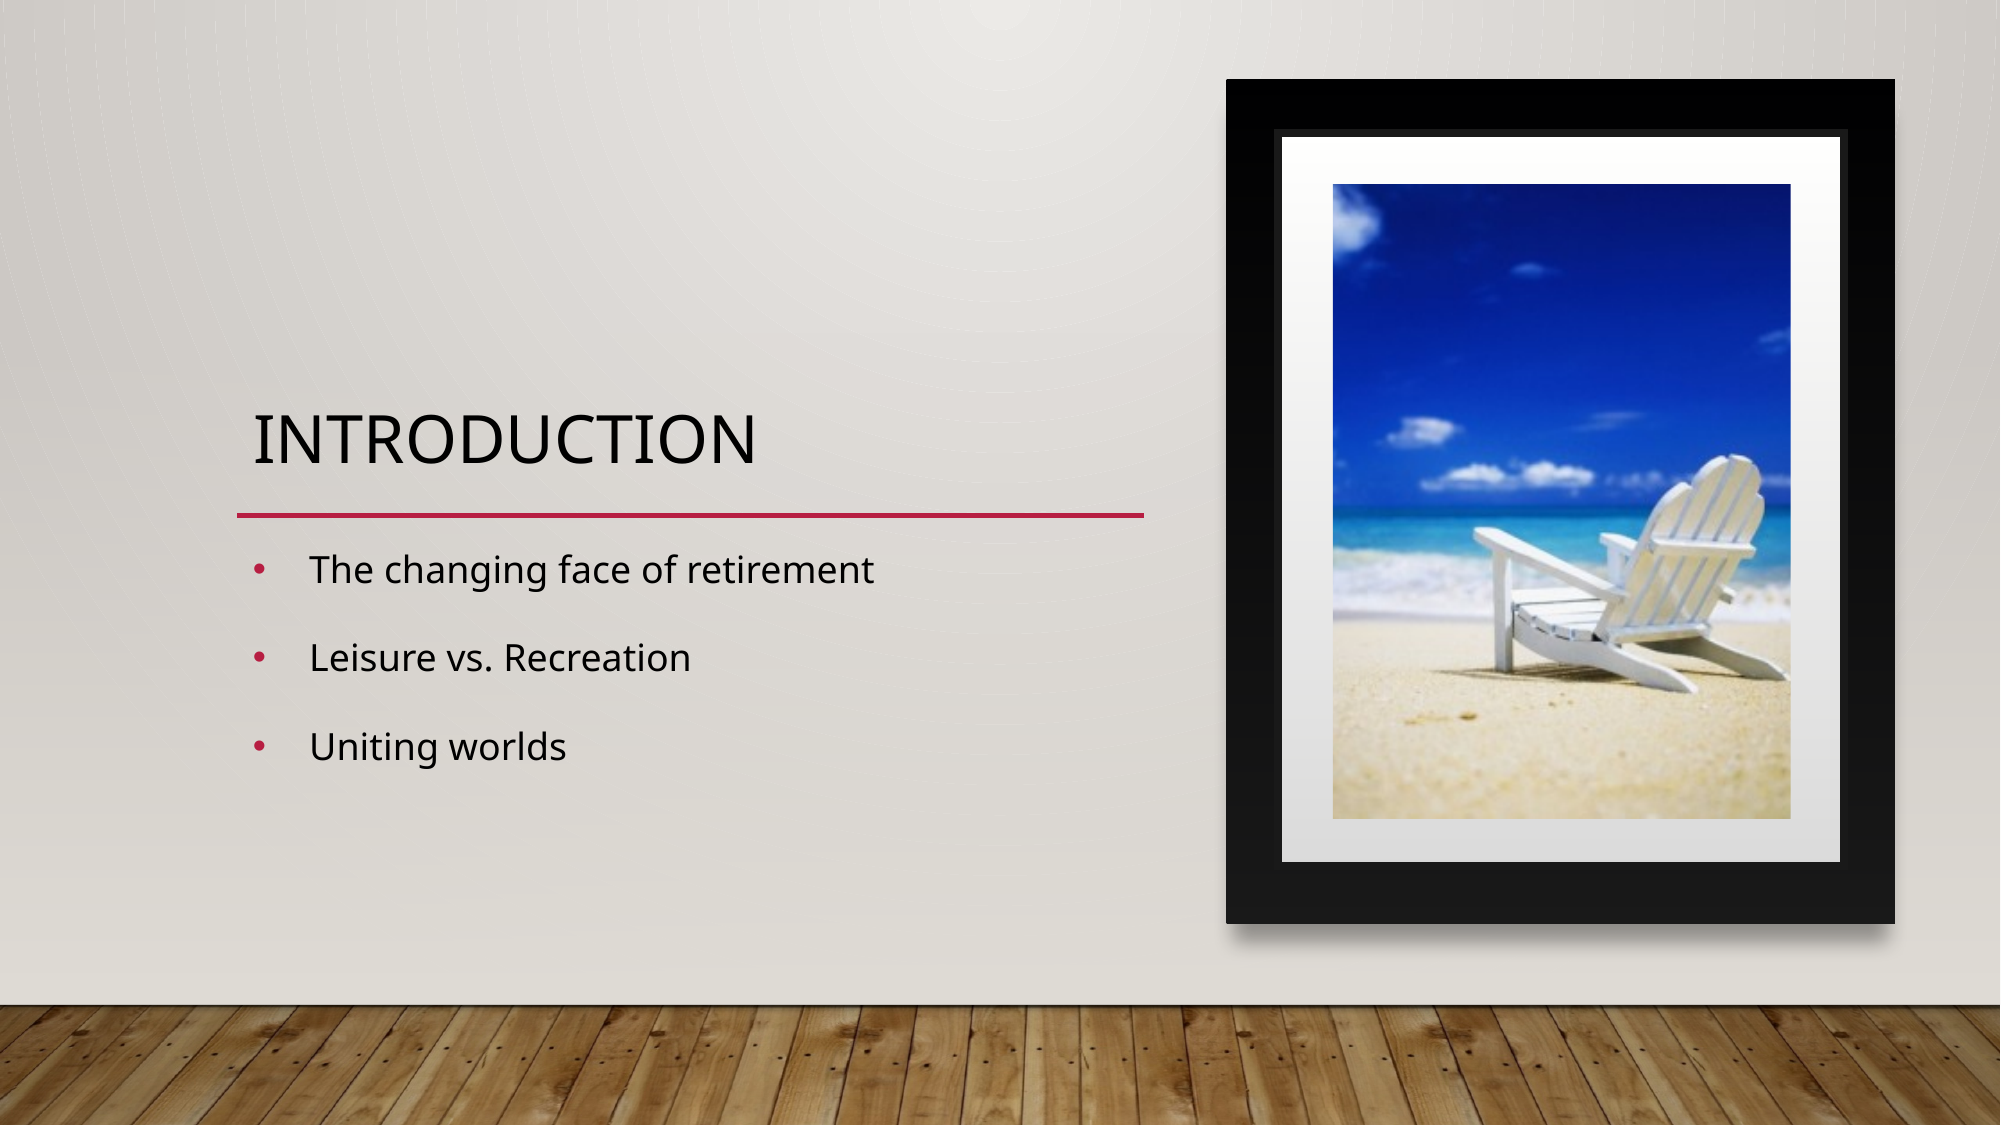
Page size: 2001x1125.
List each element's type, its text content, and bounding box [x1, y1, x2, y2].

title Introduction [238, 185, 1146, 486]
picture [1332, 183, 1791, 819]
picture [0, 1005, 2000, 1125]
list The changing face of retirement Leisure vs. Recreation Uniting worlds [237, 516, 1145, 845]
